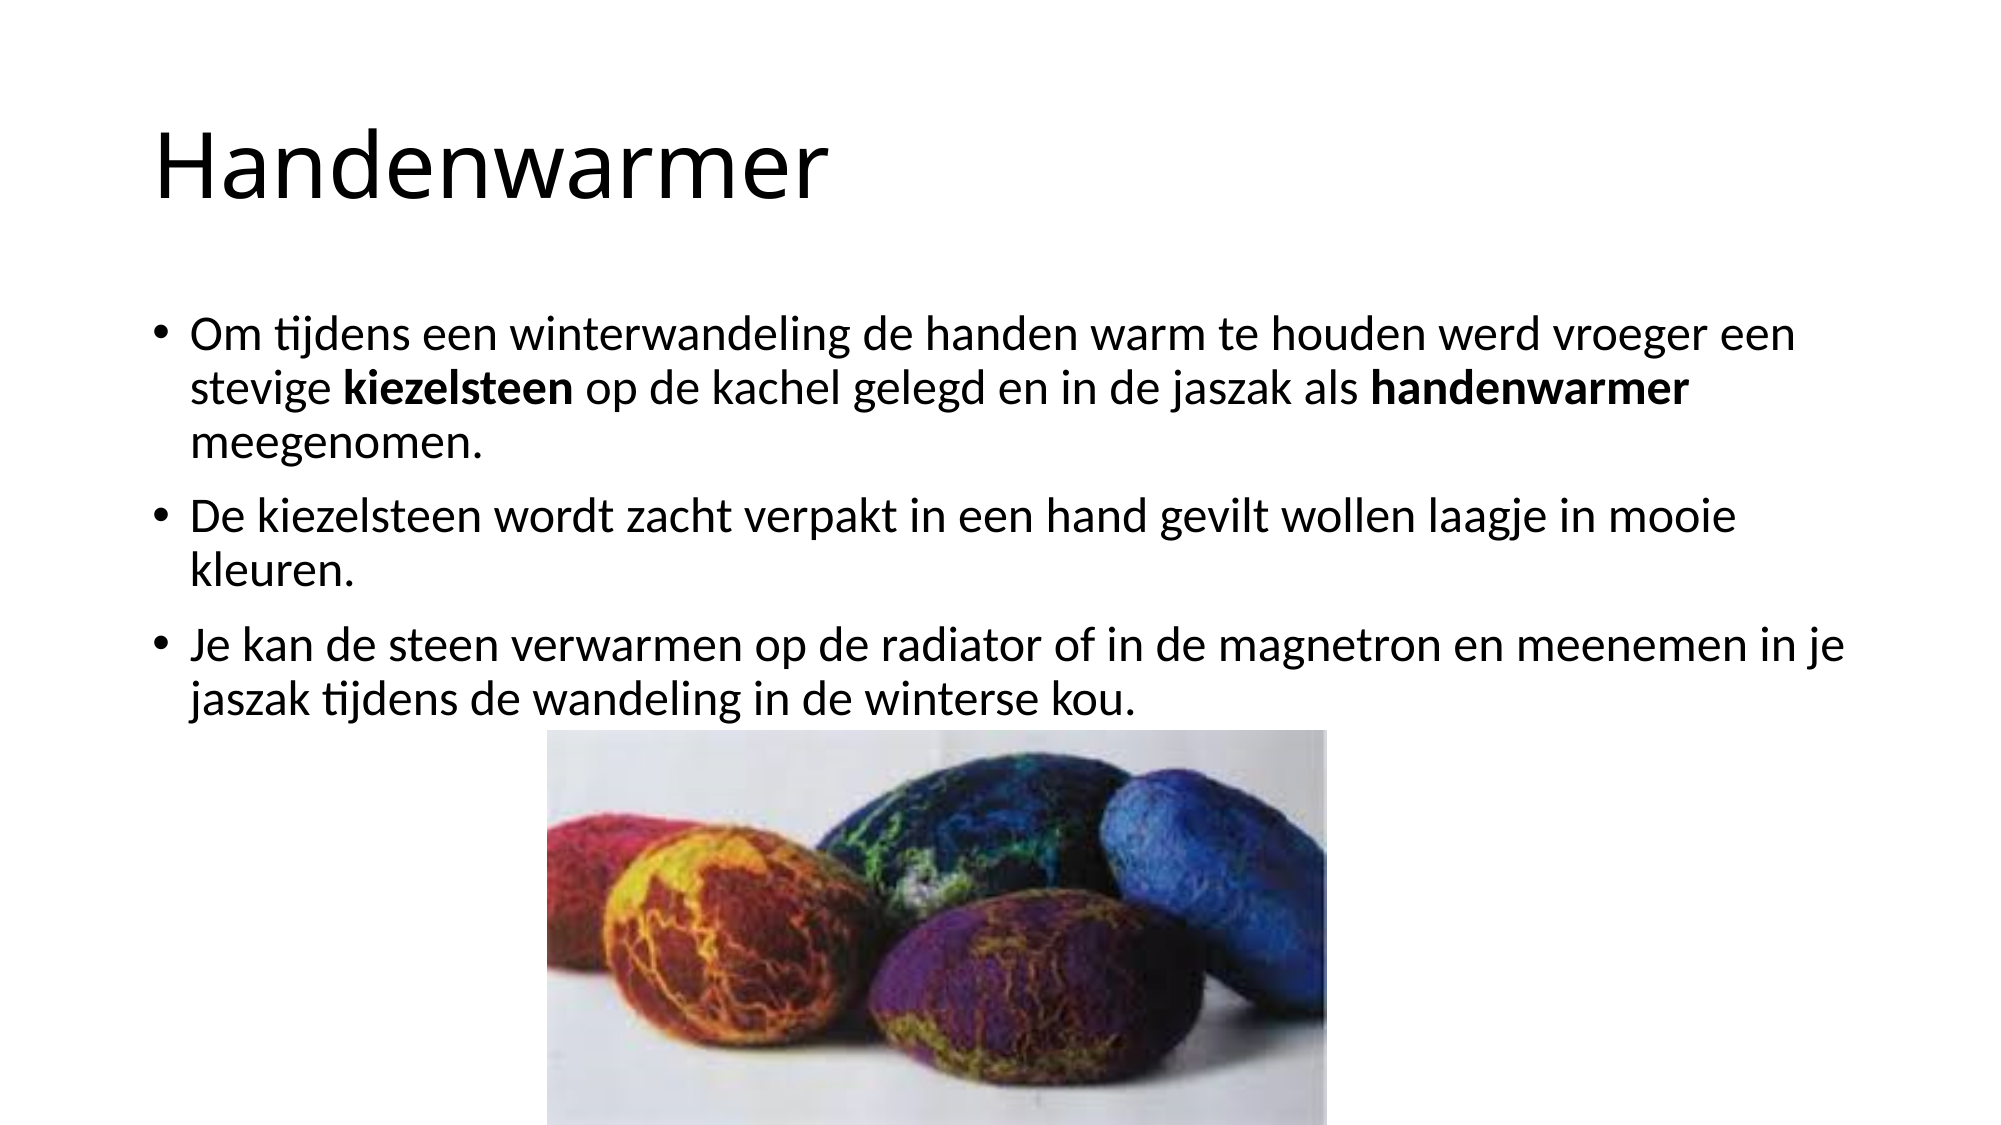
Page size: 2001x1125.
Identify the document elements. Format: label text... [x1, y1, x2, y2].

picture [547, 730, 1327, 1125]
list Om tijdens een winterwandeling de handen warm te houden werd vroeger een stevige kiezelsteen op de kachel gelegd en in de jaszak als handenwarmer meegenomen. De kiezelsteen wordt zacht verpakt in een hand gevilt wollen laagje in mooie kleuren. Je kan de steen verwarmen op de radiator of in de magnetron en meenemen in je jaszak tijdens de wandeling in de winterse kou. [137, 299, 1863, 1014]
title Handenwarmer [137, 59, 1863, 278]
